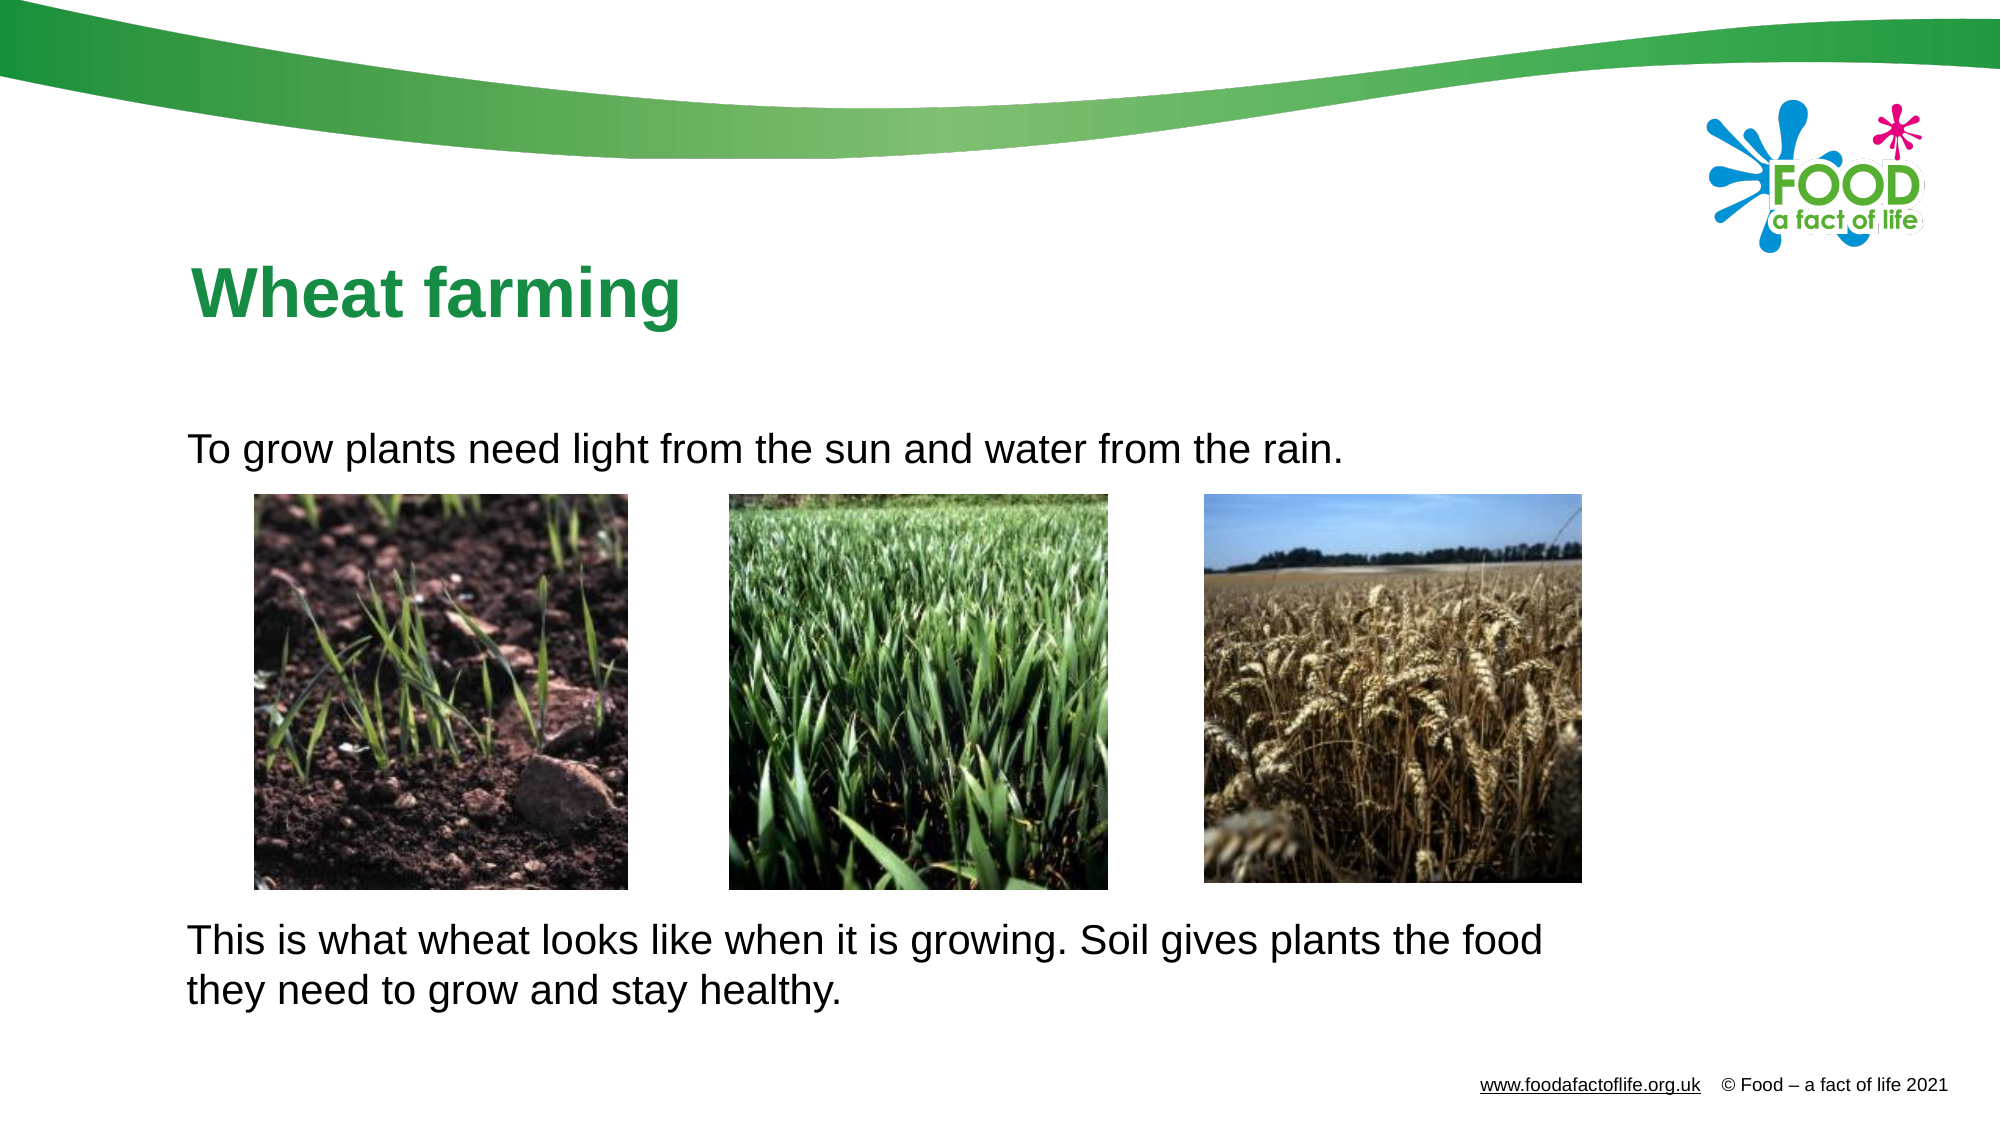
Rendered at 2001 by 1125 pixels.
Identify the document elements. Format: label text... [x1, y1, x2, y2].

subtitle To grow plants need light from the sun and water from the rain. [134, 421, 1730, 1013]
title Wheat farming [191, 256, 1787, 375]
text_box This is what wheat looks like when it is growing. Soil gives plants the food they need to grow and stay healthy. [171, 905, 1578, 1070]
picture [0, 0, 2000, 1125]
